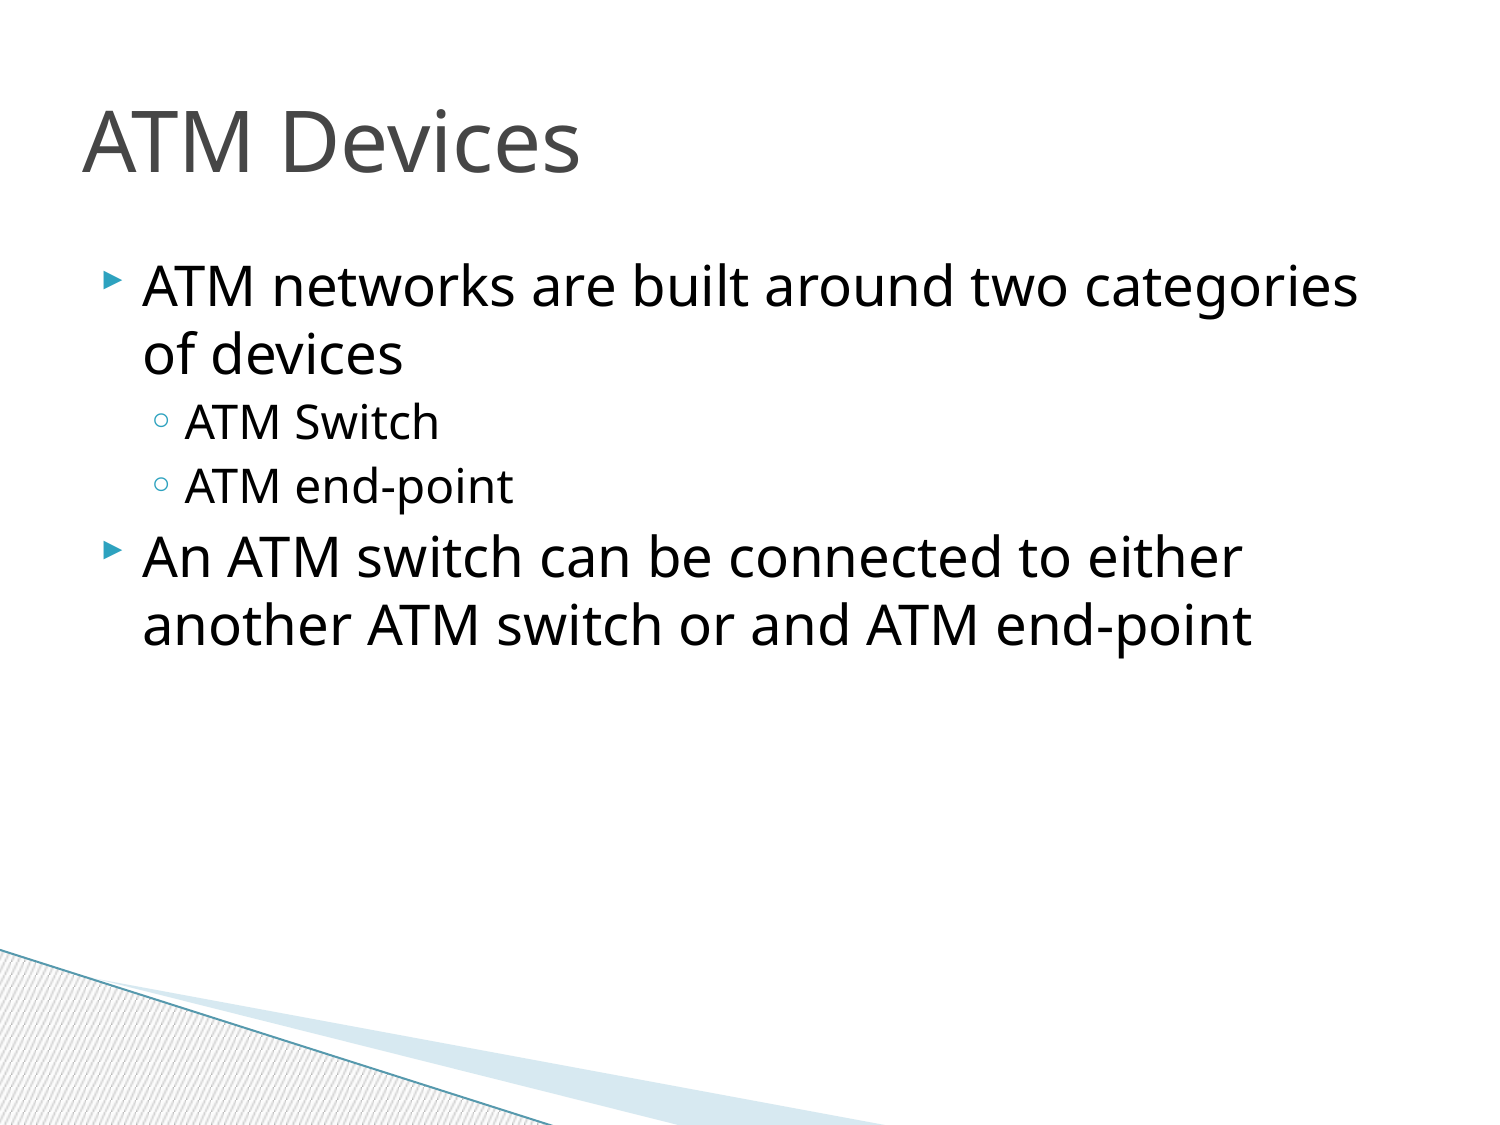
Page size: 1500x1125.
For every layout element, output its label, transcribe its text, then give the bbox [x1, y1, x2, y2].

title ATM Devices [74, 44, 1426, 234]
picture [0, 952, 543, 1125]
list ATM networks are built around two categories of devices ATM Switch ATM end-point An ATM switch can be connected to either another ATM switch or and ATM end-point [74, 242, 1426, 986]
